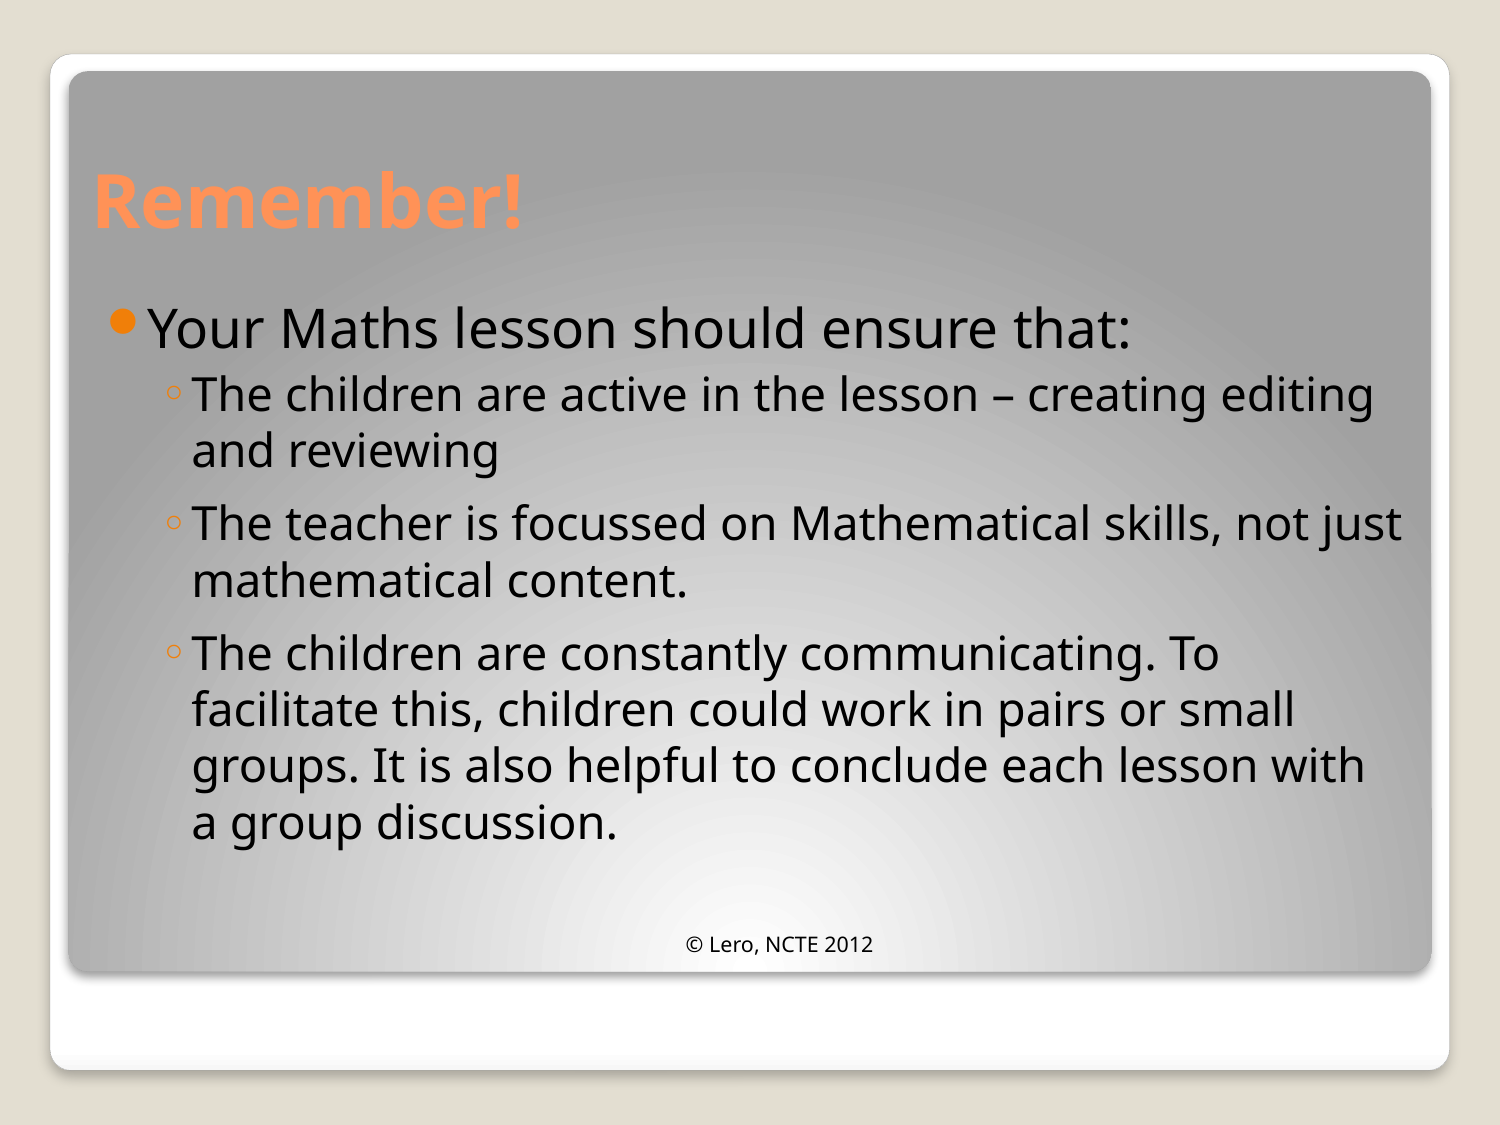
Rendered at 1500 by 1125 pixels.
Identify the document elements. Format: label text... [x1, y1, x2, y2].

title Remember! [76, 78, 1420, 251]
list Your Maths lesson should ensure that: The children are active in the lesson – creating editing and reviewing The teacher is focussed on Mathematical skills, not just mathematical content. The children are constantly communicating. To facilitate this, children could work in pairs or small groups. It is also helpful to conclude each lesson with a group discussion. © Lero, NCTE 2012 [76, 278, 1420, 966]
